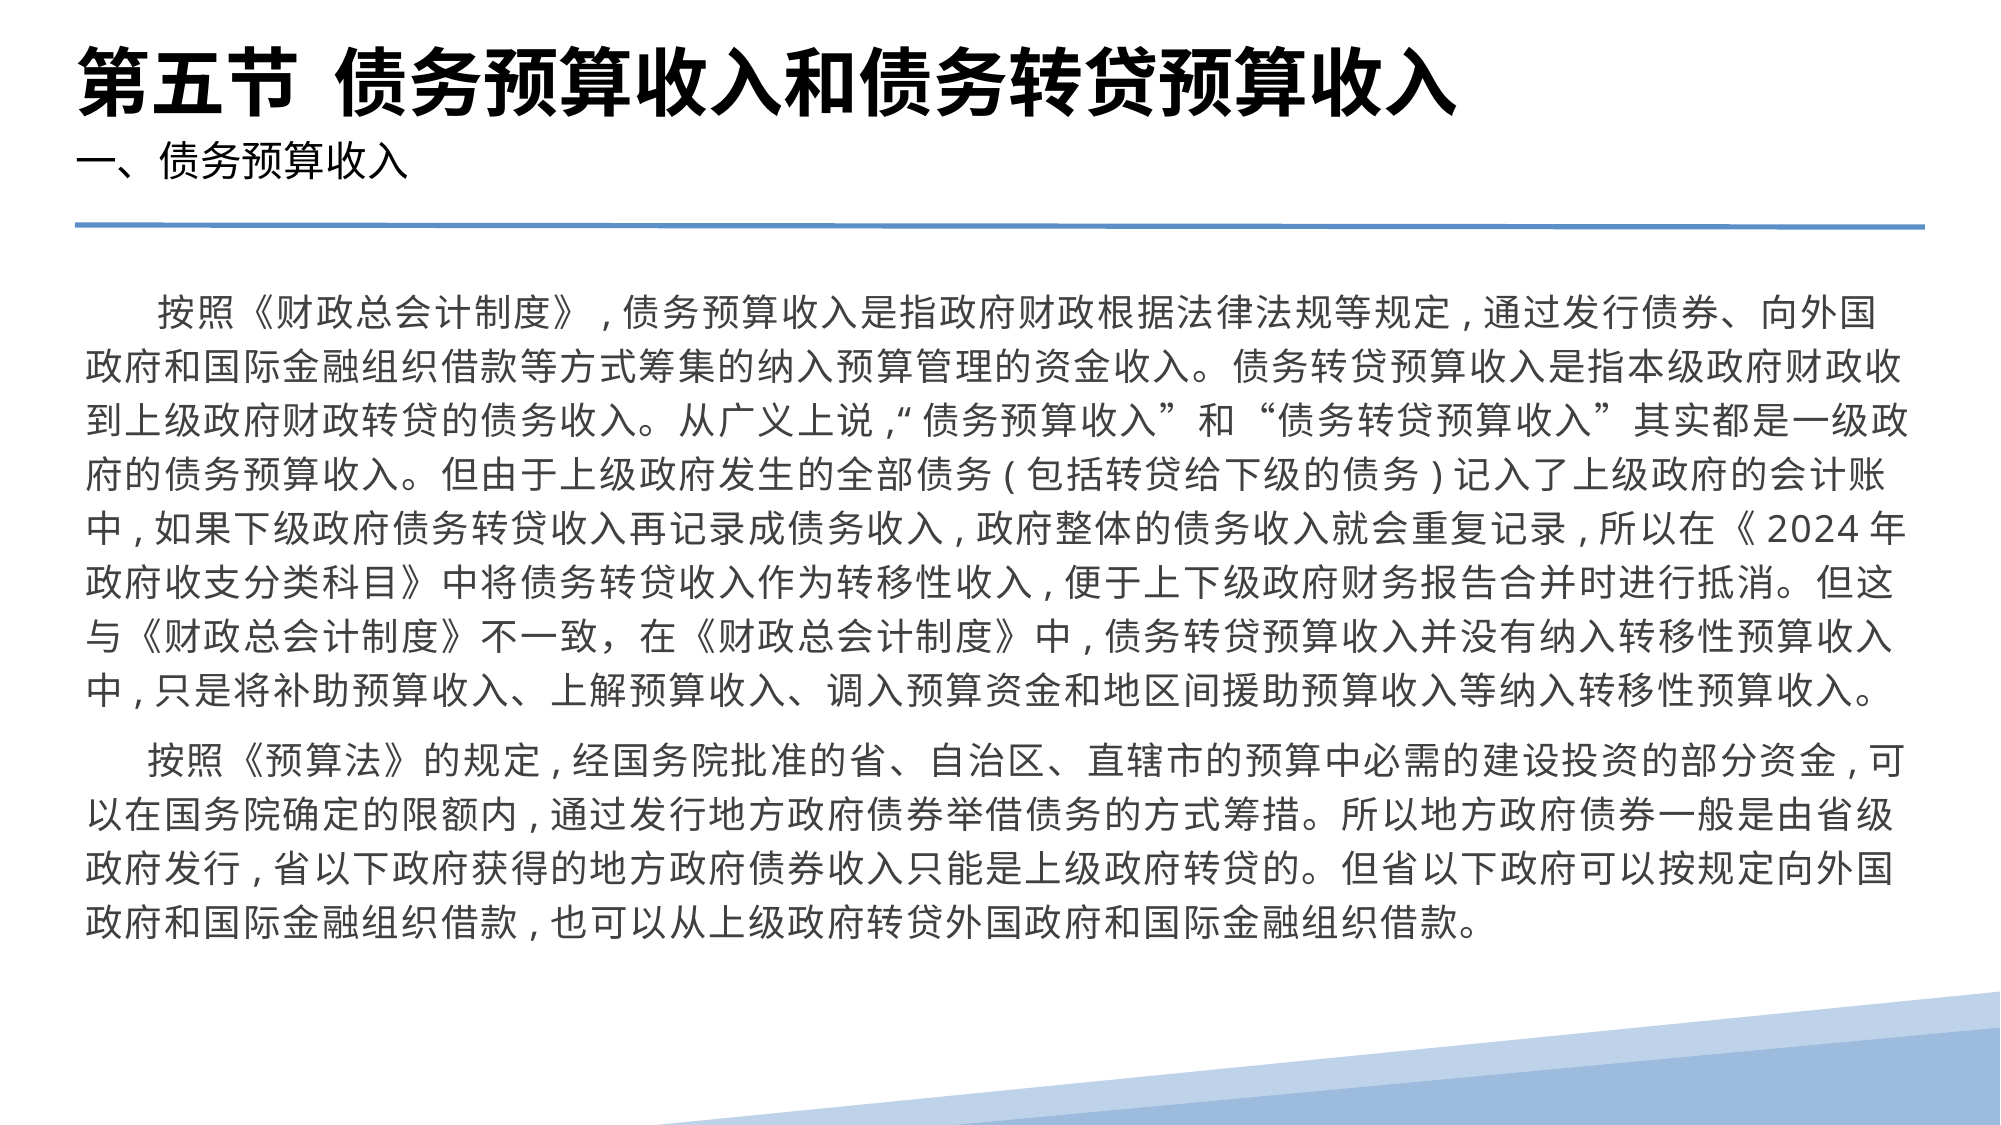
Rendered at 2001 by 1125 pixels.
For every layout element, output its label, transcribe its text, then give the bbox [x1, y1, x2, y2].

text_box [74, 224, 1925, 228]
text_box 一、债务预算收入 [75, 124, 1925, 200]
text_box 第五节 债务预算收入和债务转贷预算收入 [75, 24, 1925, 124]
text_box 按照《财政总会计制度》,债务预算收入是指政府财政根据法律法规等规定,通过发行债券、向外国政府和国际金融组织借款等方式筹集的纳入预算管理的资金收入。债务转贷预算收入是指本级政府财政收到上级政府财政转贷的债务收入。从广义上说,“债务预算收入”和“债务转贷预算收入”其实都是一级政府的债务预算收入。但由于上级政府发生的全部债务(包括转贷给下级的债务)记入了上级政府的会计账中,如果下级政府债务转贷收入再记录成债务收入,政府整体的债务收入就会重复记录,所以在《2024年政府收支分类科目》中将债务转贷收入作为转移性收入,便于上下级政府财务报告合并时进行抵消。但这与《财政总会计制度》不一致，在《财政总会计制度》中,债务转贷预算收入并没有纳入转移性预算收入中,只是将补助预算收入、上解预算收入、调入预算资金和地区间援助预算收入等纳入转移性预算收入。 按照《预算法》的规定,经国务院批准的省、自治区、直辖市的预算中必需的建设投资的部分资金,可以在国务院确定的限额内,通过发行地方政府债券举借债务的方式筹措。所以地方政府债券一般是由省级政府发行,省以下政府获得的地方政府债券收入只能是上级政府转贷的。但省以下政府可以按规定向外国政府和国际金融组织借款,也可以从上级政府转贷外国政府和国际金融组织借款。 [74, 273, 1925, 1022]
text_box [656, 991, 2000, 1125]
